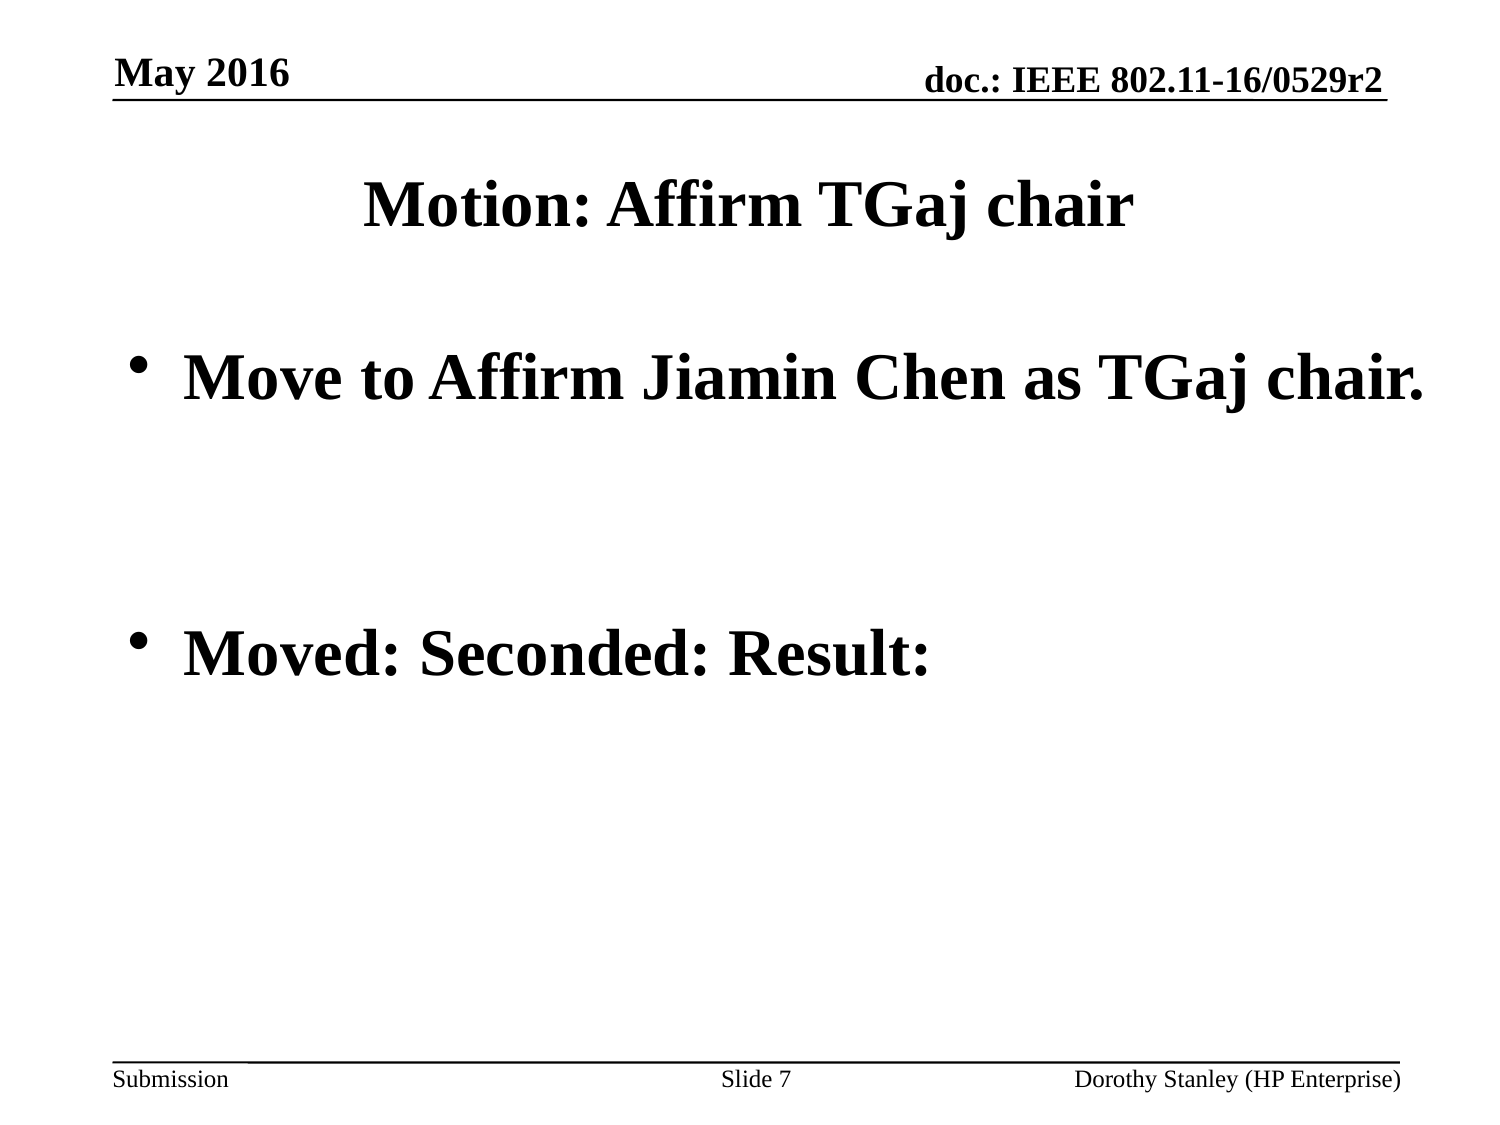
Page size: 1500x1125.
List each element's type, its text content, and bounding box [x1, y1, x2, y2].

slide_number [114, 49, 423, 95]
slide_number Slide 7 [712, 1061, 800, 1093]
title Motion: Affirm TGaj chair [112, 112, 1388, 288]
footer Dorothy Stanley (HP Enterprise) [878, 1061, 1402, 1093]
list Move to Affirm Jiamin Chen as TGaj chair. Moved: Seconded: Result: [112, 324, 1463, 1038]
